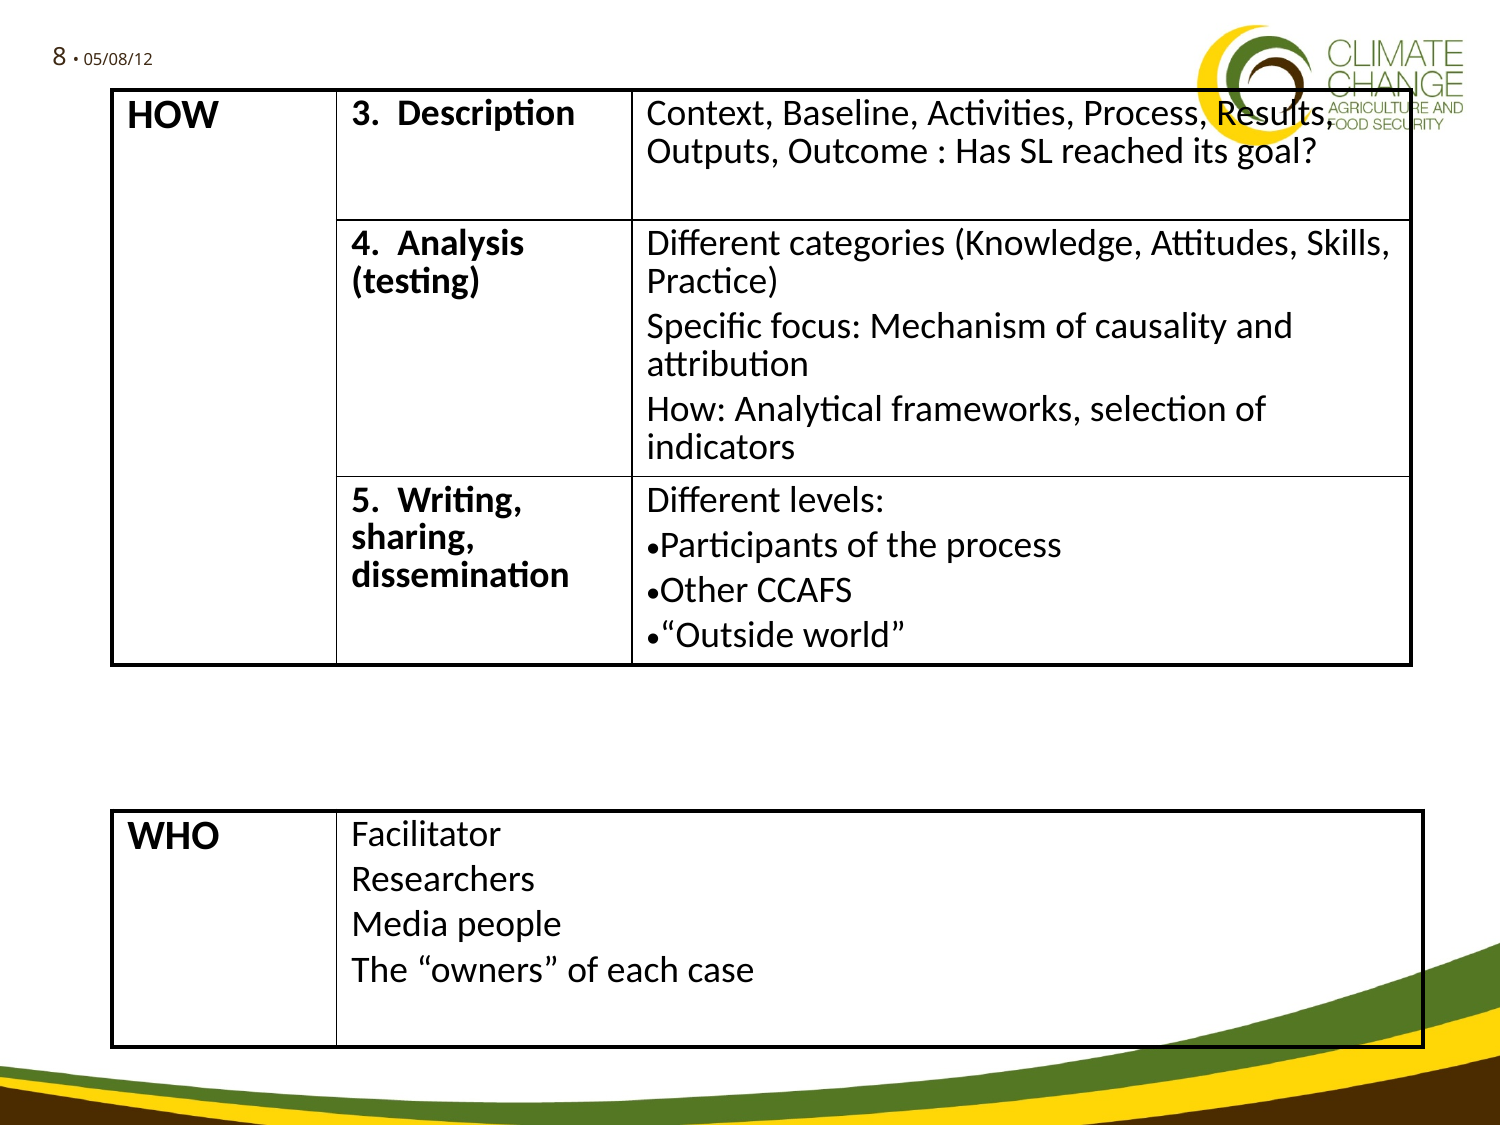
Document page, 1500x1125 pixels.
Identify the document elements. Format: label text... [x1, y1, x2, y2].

table_header Facilitator Researchers Media people The “owners” of each case [337, 813, 1421, 1045]
table_cell Different levels: Participants of the process Other CCAFS “Outside world” [633, 477, 1409, 663]
table_cell 4. Analysis (testing) [337, 221, 631, 476]
table_header Context, Baseline, Activities, Process, Results, Outputs, Outcome : Has SL reached its goal? [633, 92, 1409, 219]
table_cell Different categories (Knowledge, Attitudes, Skills, Practice) Specific focus: Mechanism of causality and attribution How: Analytical frameworks, selection of indicators [633, 221, 1409, 476]
picture [0, 936, 1500, 1125]
table_header 3. Description [337, 92, 631, 219]
table_cell 5. Writing, sharing, dissemination [337, 477, 631, 663]
picture [1183, 12, 1475, 154]
table_header HOW [114, 92, 336, 663]
table_header WHO [114, 813, 336, 1045]
